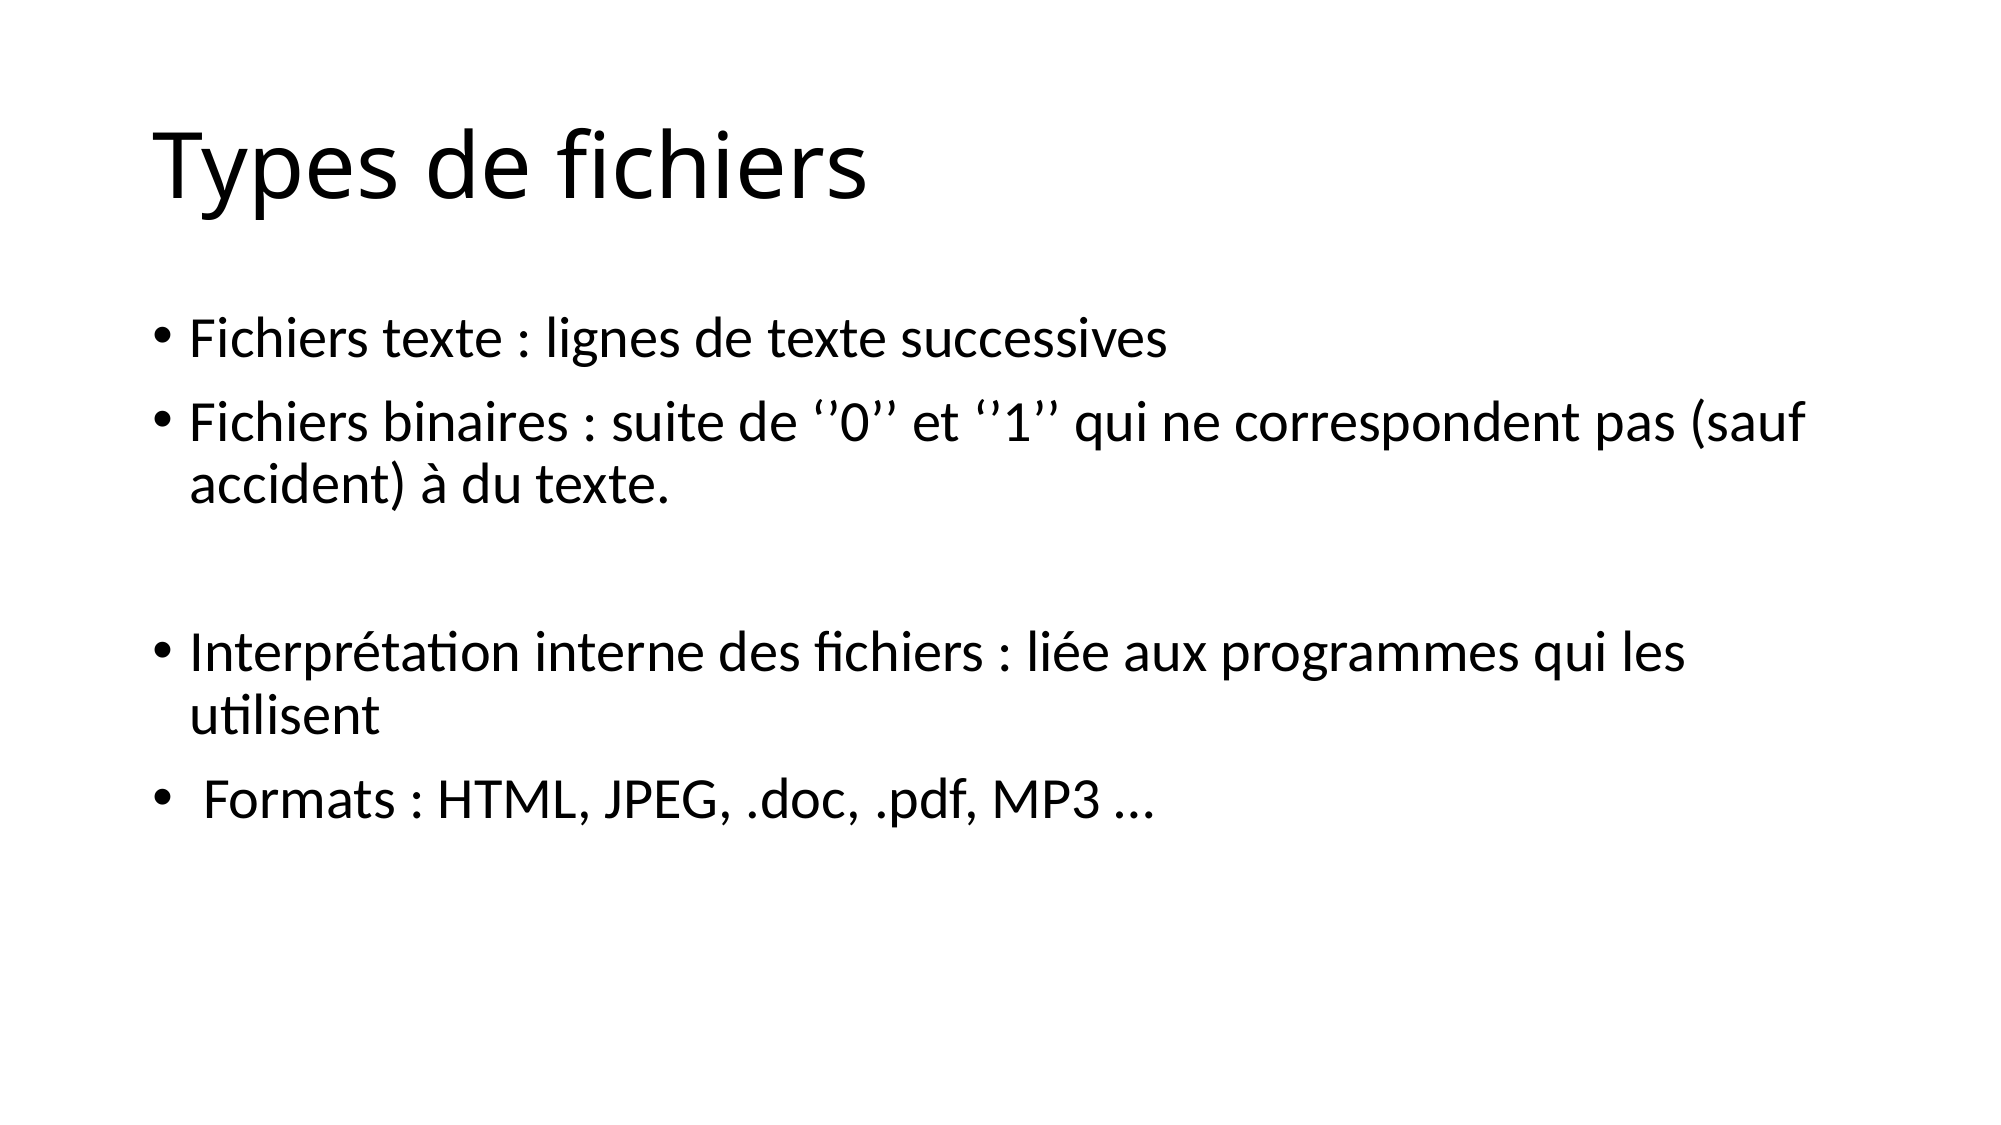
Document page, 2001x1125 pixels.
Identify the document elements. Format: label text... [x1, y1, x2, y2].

title Types de fichiers [137, 59, 1863, 278]
list Fichiers texte : lignes de texte successives Fichiers binaires : suite de ‘’0’’ et ‘’1’’ qui ne correspondent pas (sauf accident) à du texte. Interprétation interne des fichiers : liée aux programmes qui les utilisent Formats : HTML, JPEG, .doc, .pdf, MP3 … [137, 299, 1863, 1014]
